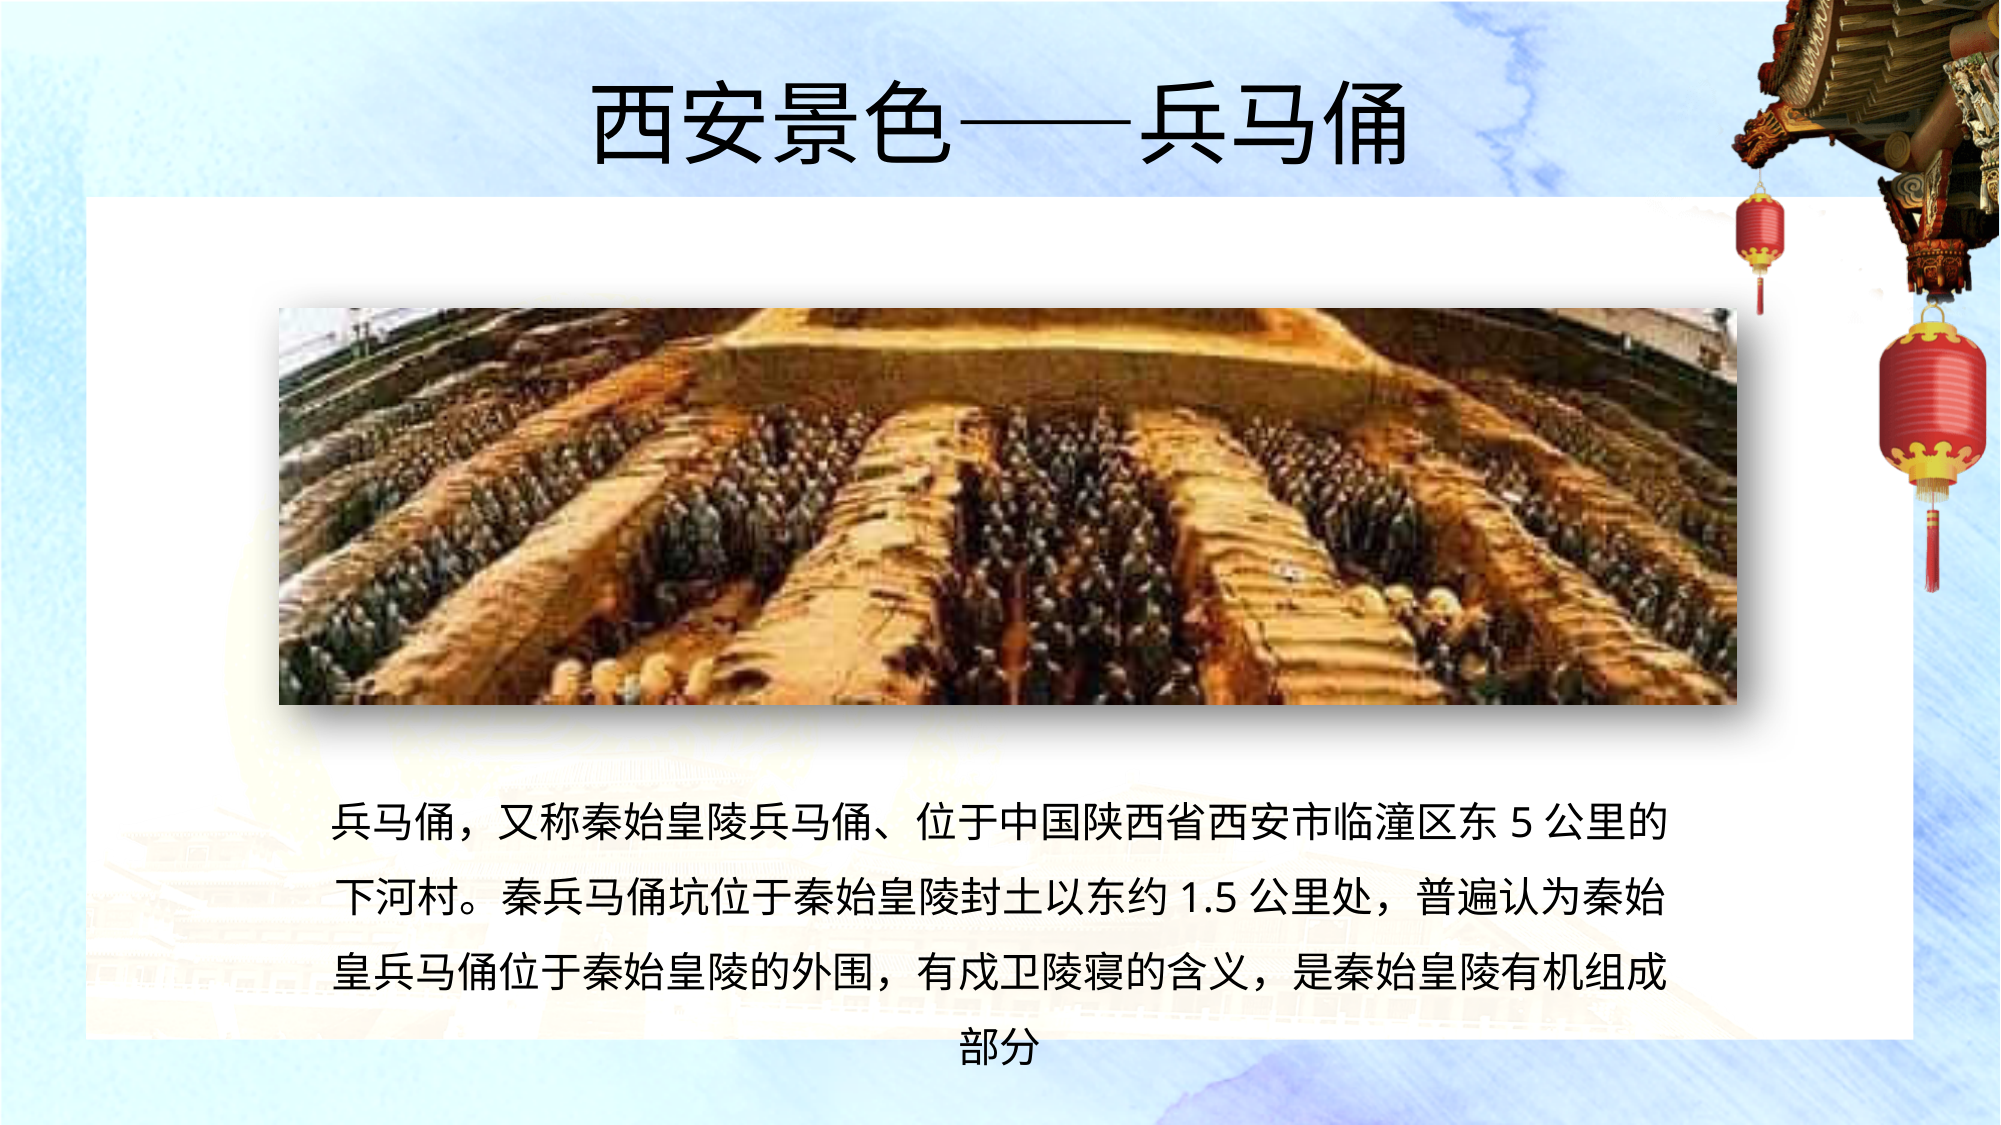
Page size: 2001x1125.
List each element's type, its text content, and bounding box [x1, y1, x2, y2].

picture [3, 0, 2000, 1125]
text_box 兵马俑，又称秦始皇陵兵马俑、位于中国陕西省西安市临潼区东5公里的下河村。秦兵马俑坑位于秦始皇陵封土以东约1.5公里处，普遍认为秦始皇兵马俑位于秦始皇陵的外围，有戍卫陵寝的含义，是秦始皇陵有机组成部分 [302, 763, 1698, 1078]
title 西安景色——兵马俑 [137, 59, 1863, 197]
